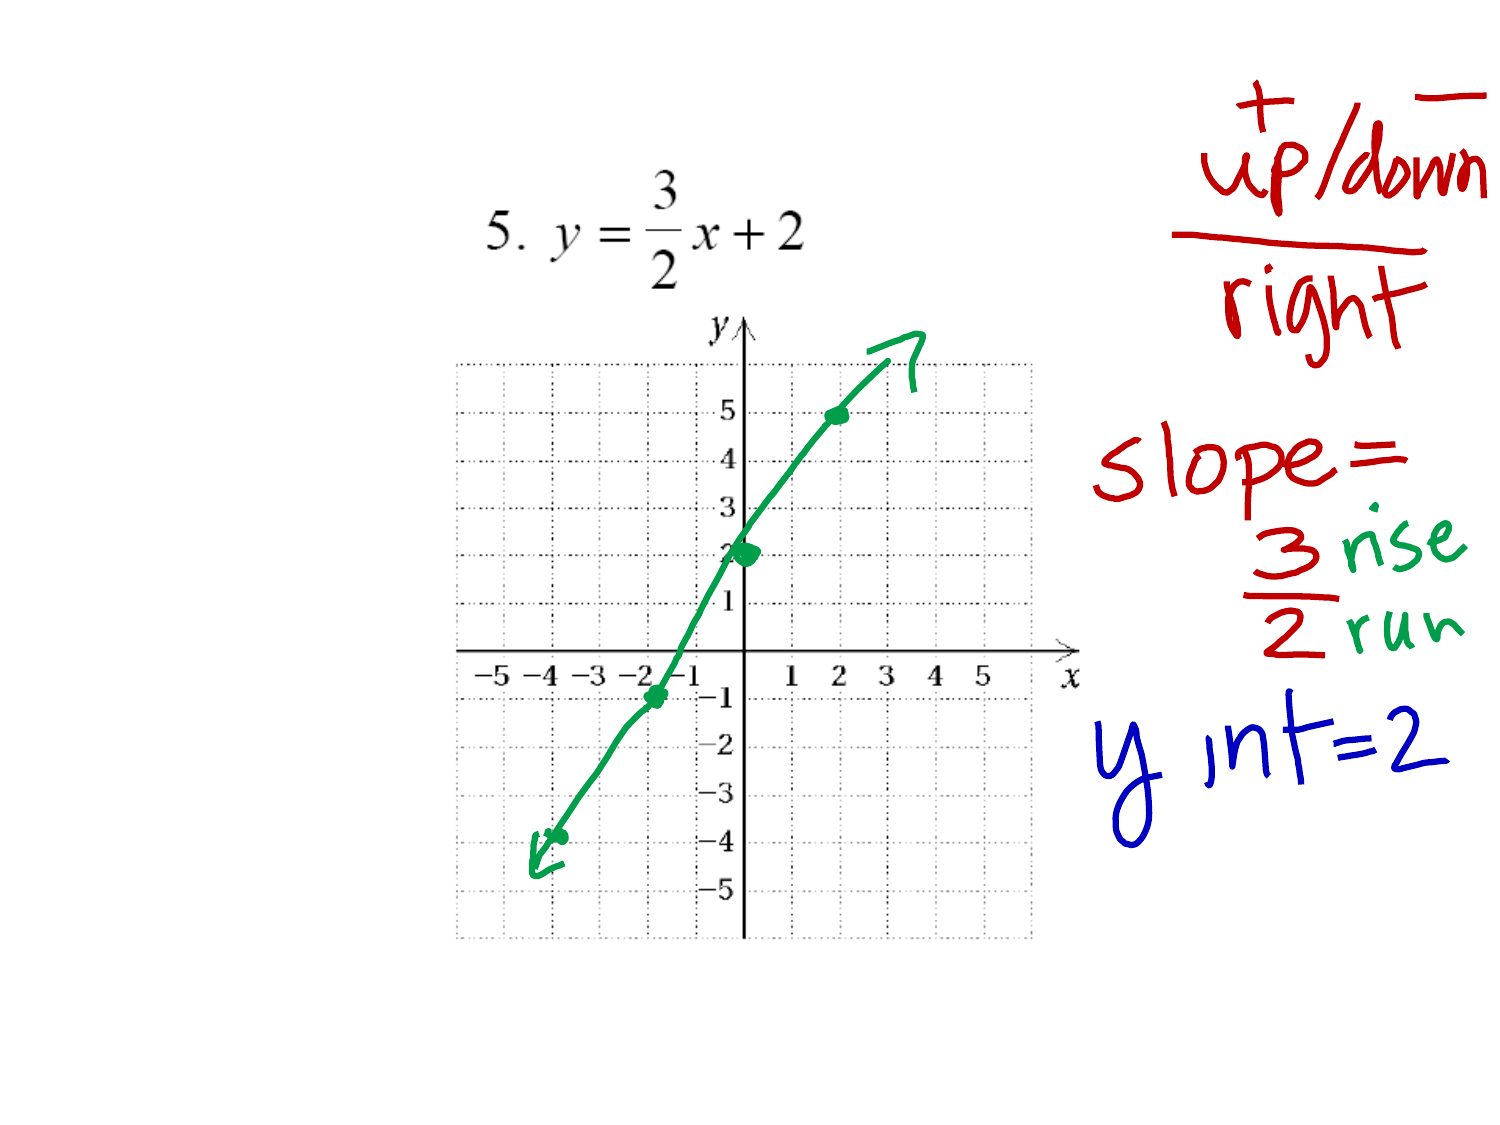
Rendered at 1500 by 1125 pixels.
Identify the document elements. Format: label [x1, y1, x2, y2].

text_box [1206, 736, 1213, 787]
text_box [1350, 458, 1408, 465]
text_box [1288, 277, 1328, 367]
text_box [1392, 522, 1420, 570]
text_box [1287, 690, 1295, 728]
text_box [1354, 443, 1396, 447]
text_box [1337, 748, 1377, 759]
text_box [1427, 522, 1467, 561]
text_box [1333, 737, 1372, 745]
text_box [1237, 101, 1258, 108]
text_box [1383, 158, 1409, 197]
text_box [1415, 94, 1487, 100]
text_box [1386, 611, 1413, 649]
text_box [1344, 122, 1382, 194]
text_box [1425, 613, 1464, 641]
text_box [1290, 731, 1302, 785]
text_box [1203, 153, 1267, 196]
text_box [1254, 81, 1264, 133]
text_box [1282, 720, 1334, 731]
text_box [1246, 484, 1250, 521]
text_box [1459, 149, 1485, 199]
text_box [1108, 439, 1141, 500]
text_box [1268, 285, 1280, 334]
text_box [1344, 533, 1383, 571]
text_box [1237, 443, 1283, 484]
text_box [1265, 609, 1326, 657]
text_box [1171, 234, 1426, 254]
text_box [1254, 529, 1318, 578]
text_box [1389, 708, 1449, 770]
text_box [1243, 594, 1340, 600]
text_box [1380, 265, 1388, 294]
text_box [1370, 504, 1377, 512]
text_box [1330, 275, 1371, 338]
text_box [1261, 99, 1295, 105]
text_box [1281, 440, 1337, 485]
text_box [1372, 283, 1427, 301]
picture [397, 152, 1103, 973]
text_box [1108, 723, 1163, 846]
text_box [1227, 725, 1270, 777]
text_box [1272, 144, 1307, 215]
text_box [1386, 296, 1399, 349]
text_box [1415, 153, 1454, 198]
text_box [1225, 280, 1251, 337]
text_box [1348, 616, 1369, 652]
text_box [1188, 446, 1225, 493]
text_box [1162, 421, 1176, 497]
text_box [1316, 102, 1359, 199]
text_box [1266, 265, 1273, 274]
